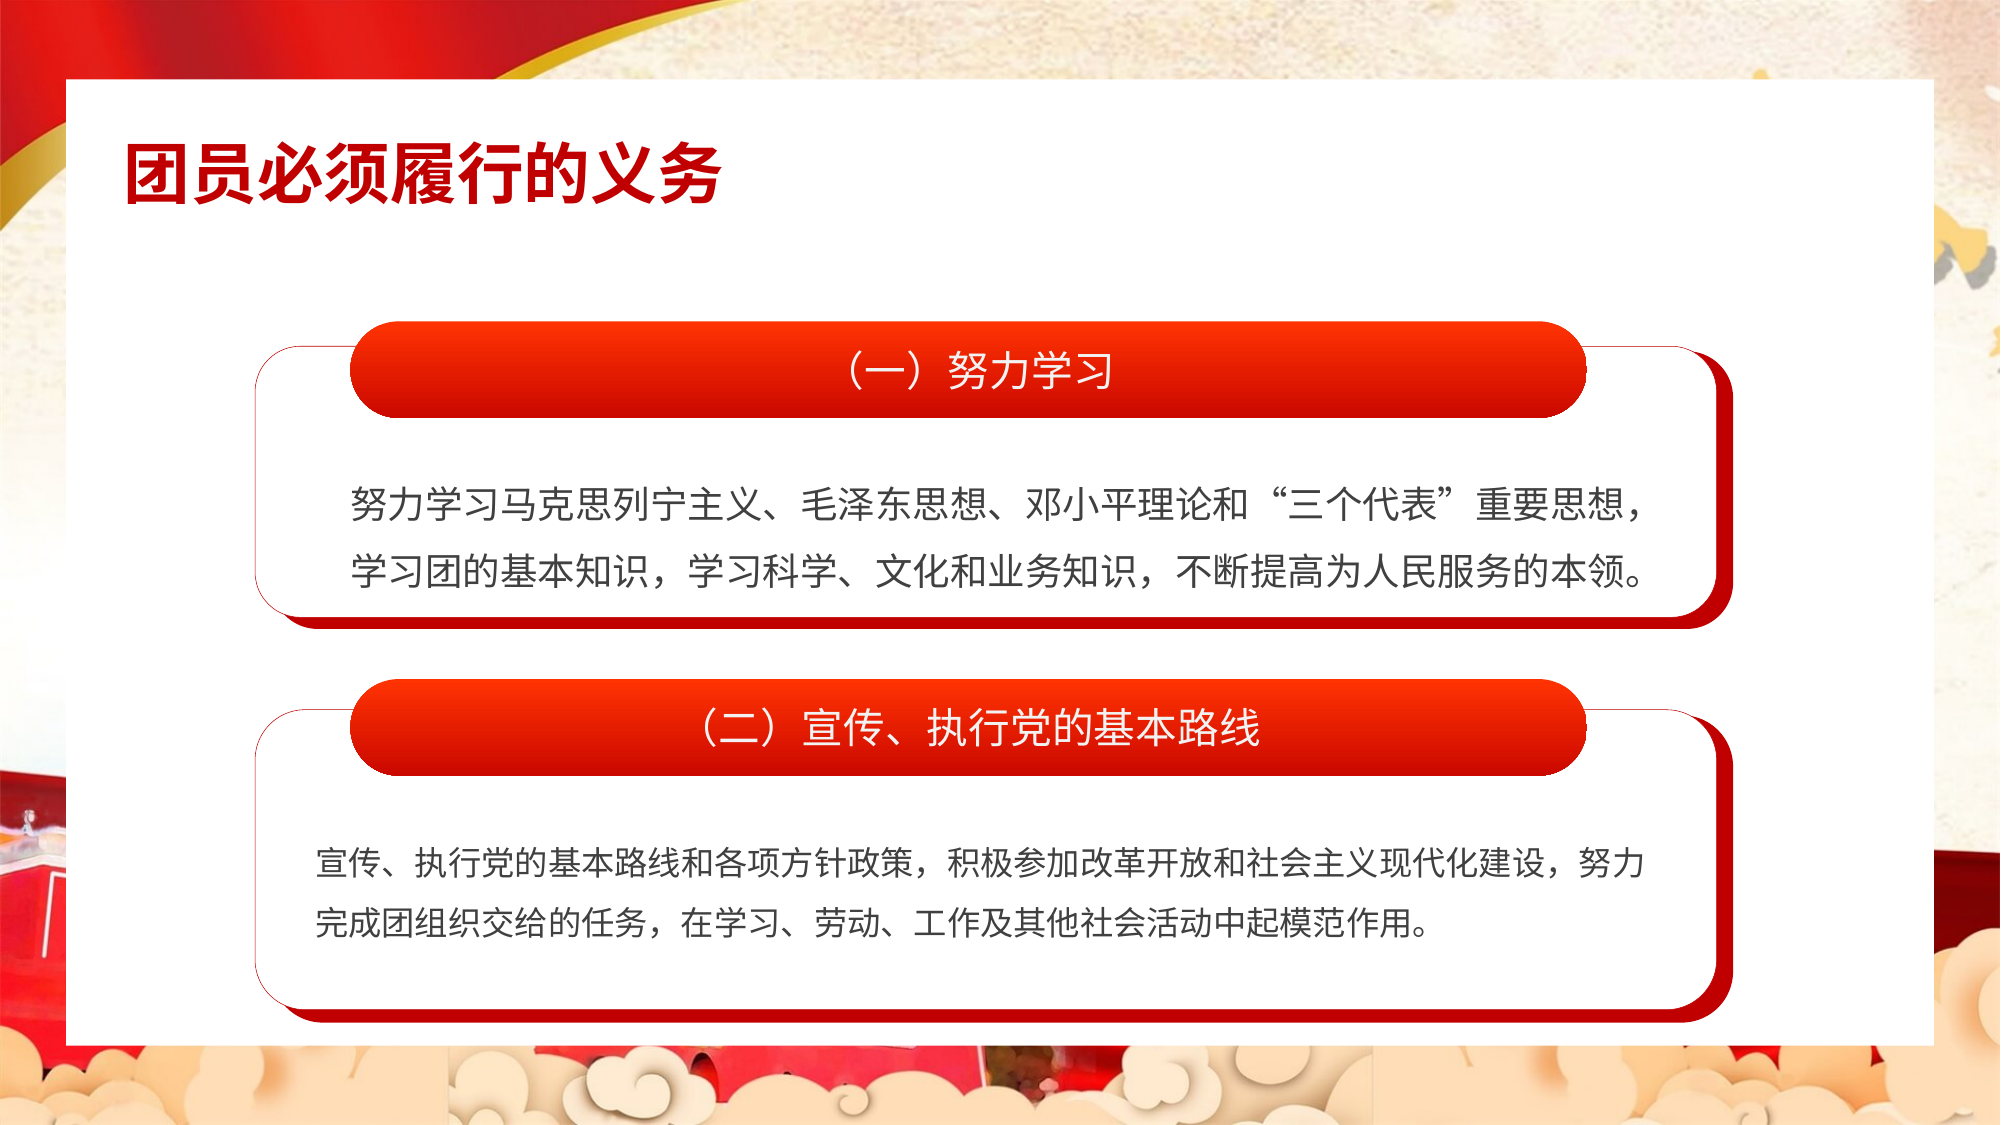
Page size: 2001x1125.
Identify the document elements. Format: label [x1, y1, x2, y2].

picture [0, 0, 2000, 1125]
text_box [255, 709, 1734, 1023]
text_box [255, 346, 1734, 629]
